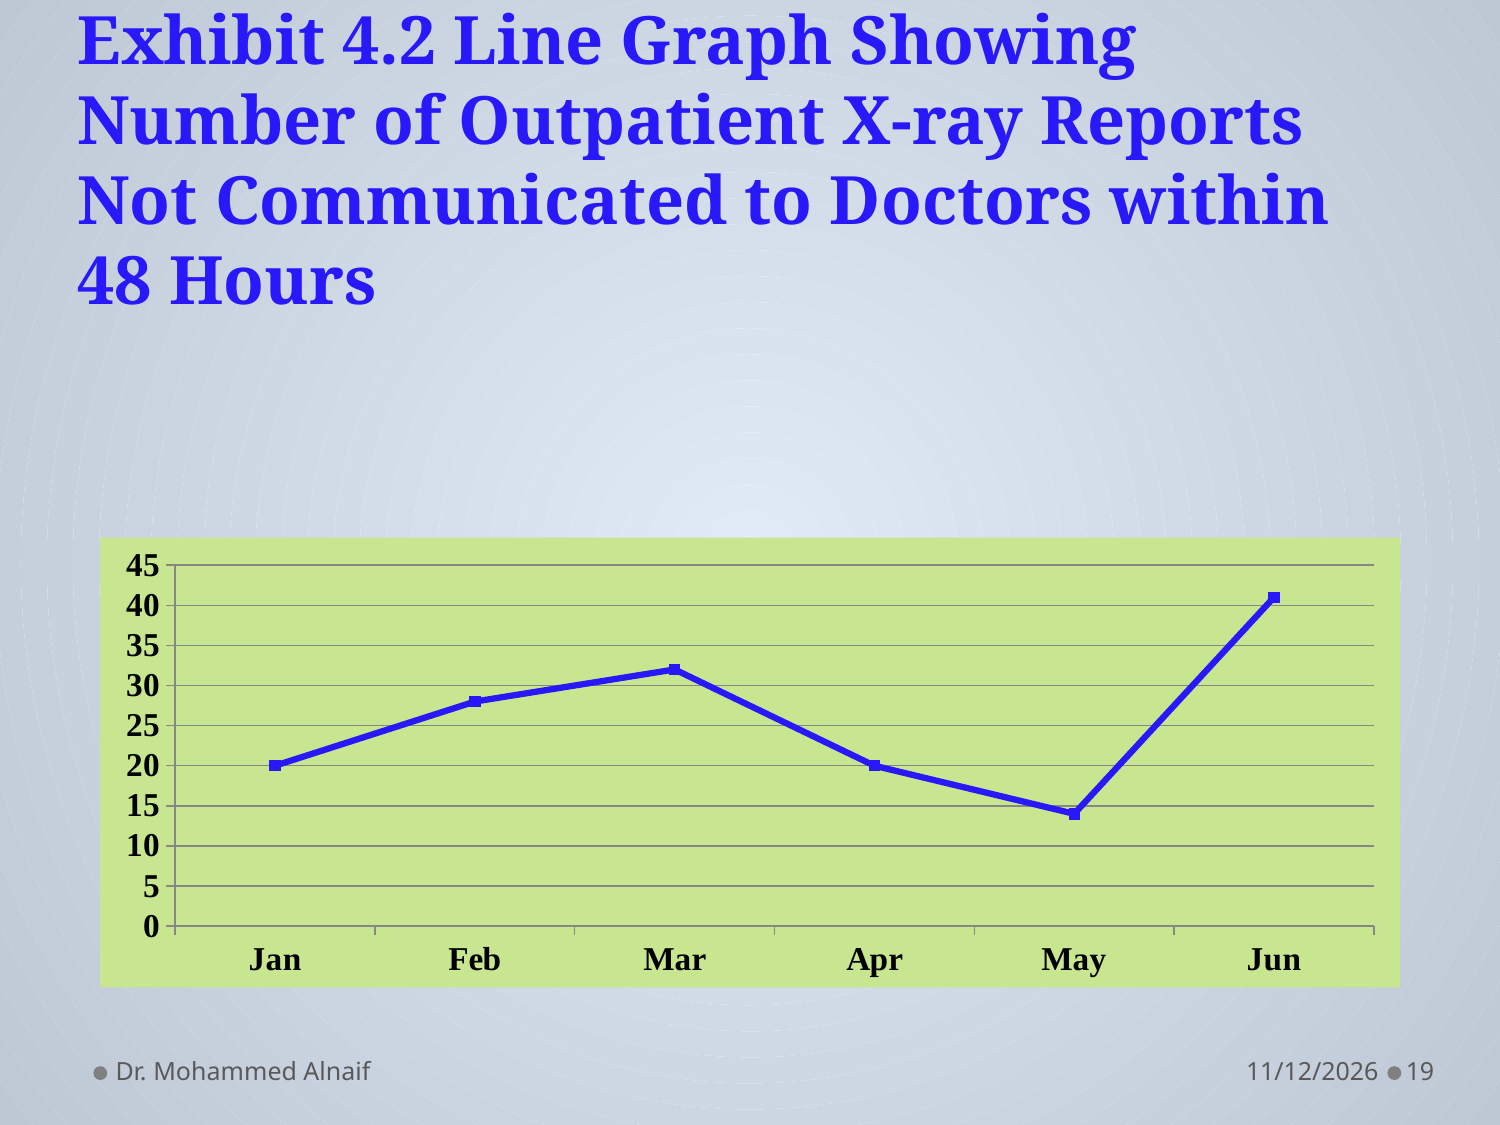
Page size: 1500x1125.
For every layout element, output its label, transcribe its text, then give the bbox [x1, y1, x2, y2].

title Exhibit 4.2 Line Graph Showing Number of Outpatient X-ray Reports Not Communicated to Doctors within 48 Hours [62, 50, 1438, 325]
slide_number 19 [1401, 1042, 1494, 1103]
chart [99, 537, 1401, 988]
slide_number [1043, 1042, 1386, 1103]
footer Dr. Mohammed Alnaif [108, 1042, 576, 1103]
